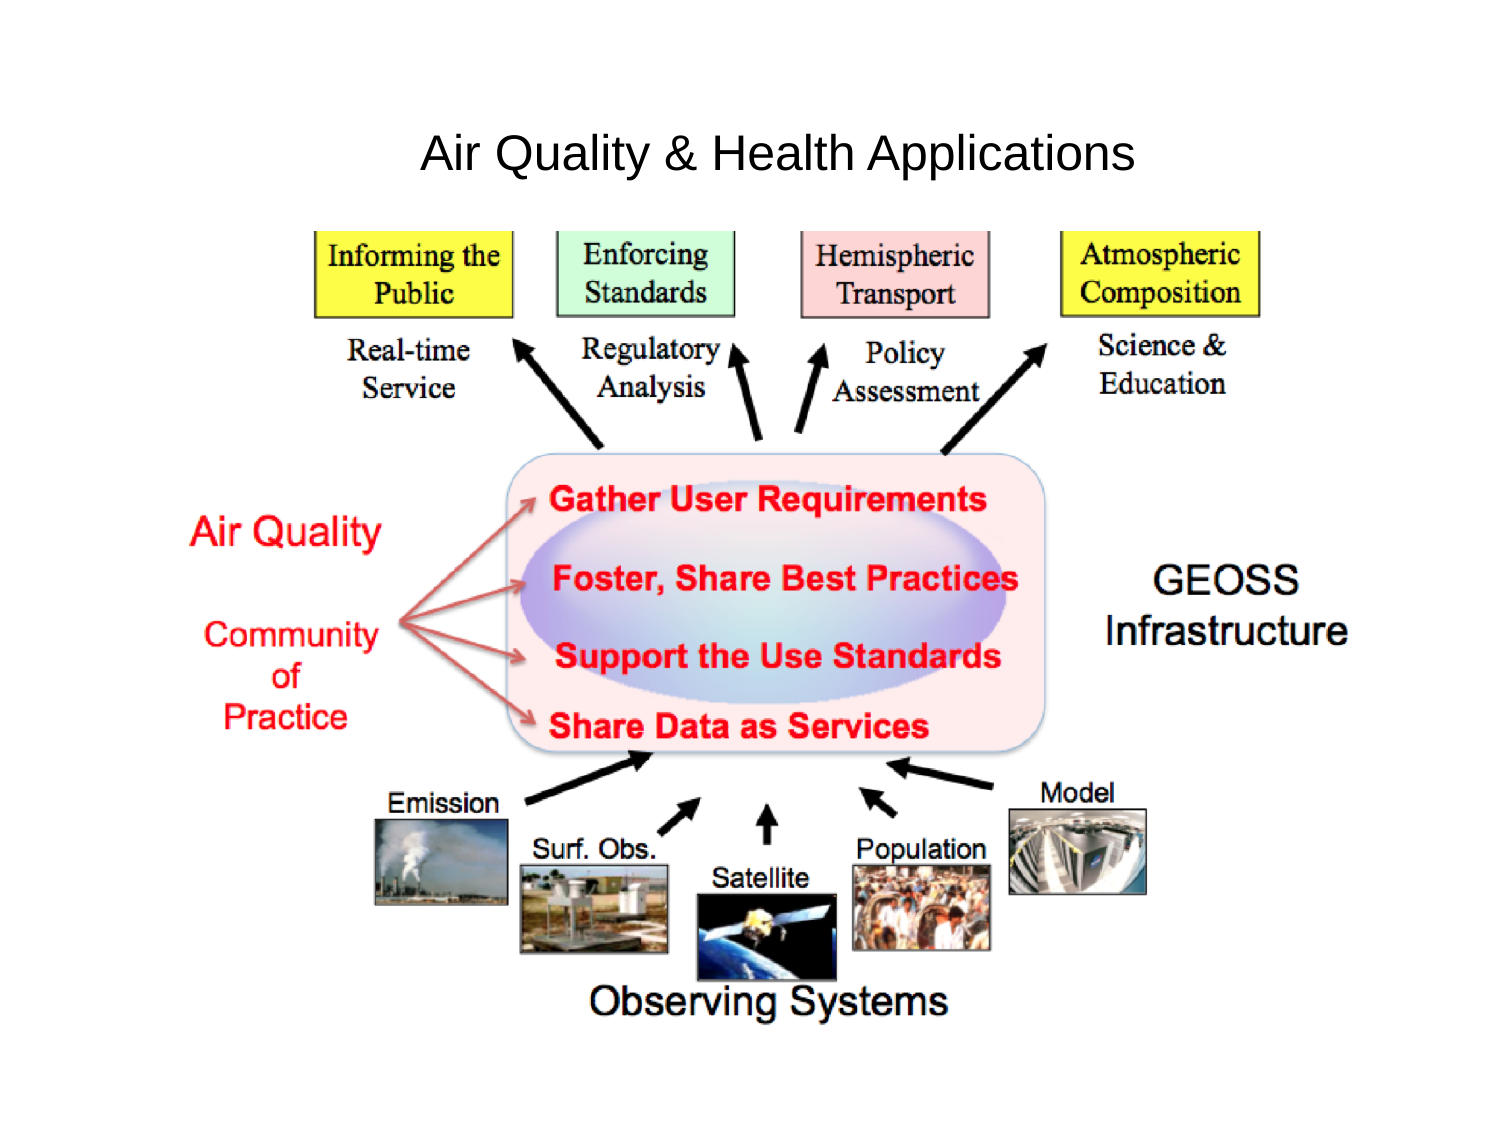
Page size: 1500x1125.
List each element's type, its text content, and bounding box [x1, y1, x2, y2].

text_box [159, 231, 1361, 1029]
text_box Air Quality & Health Applications [228, 113, 1329, 188]
